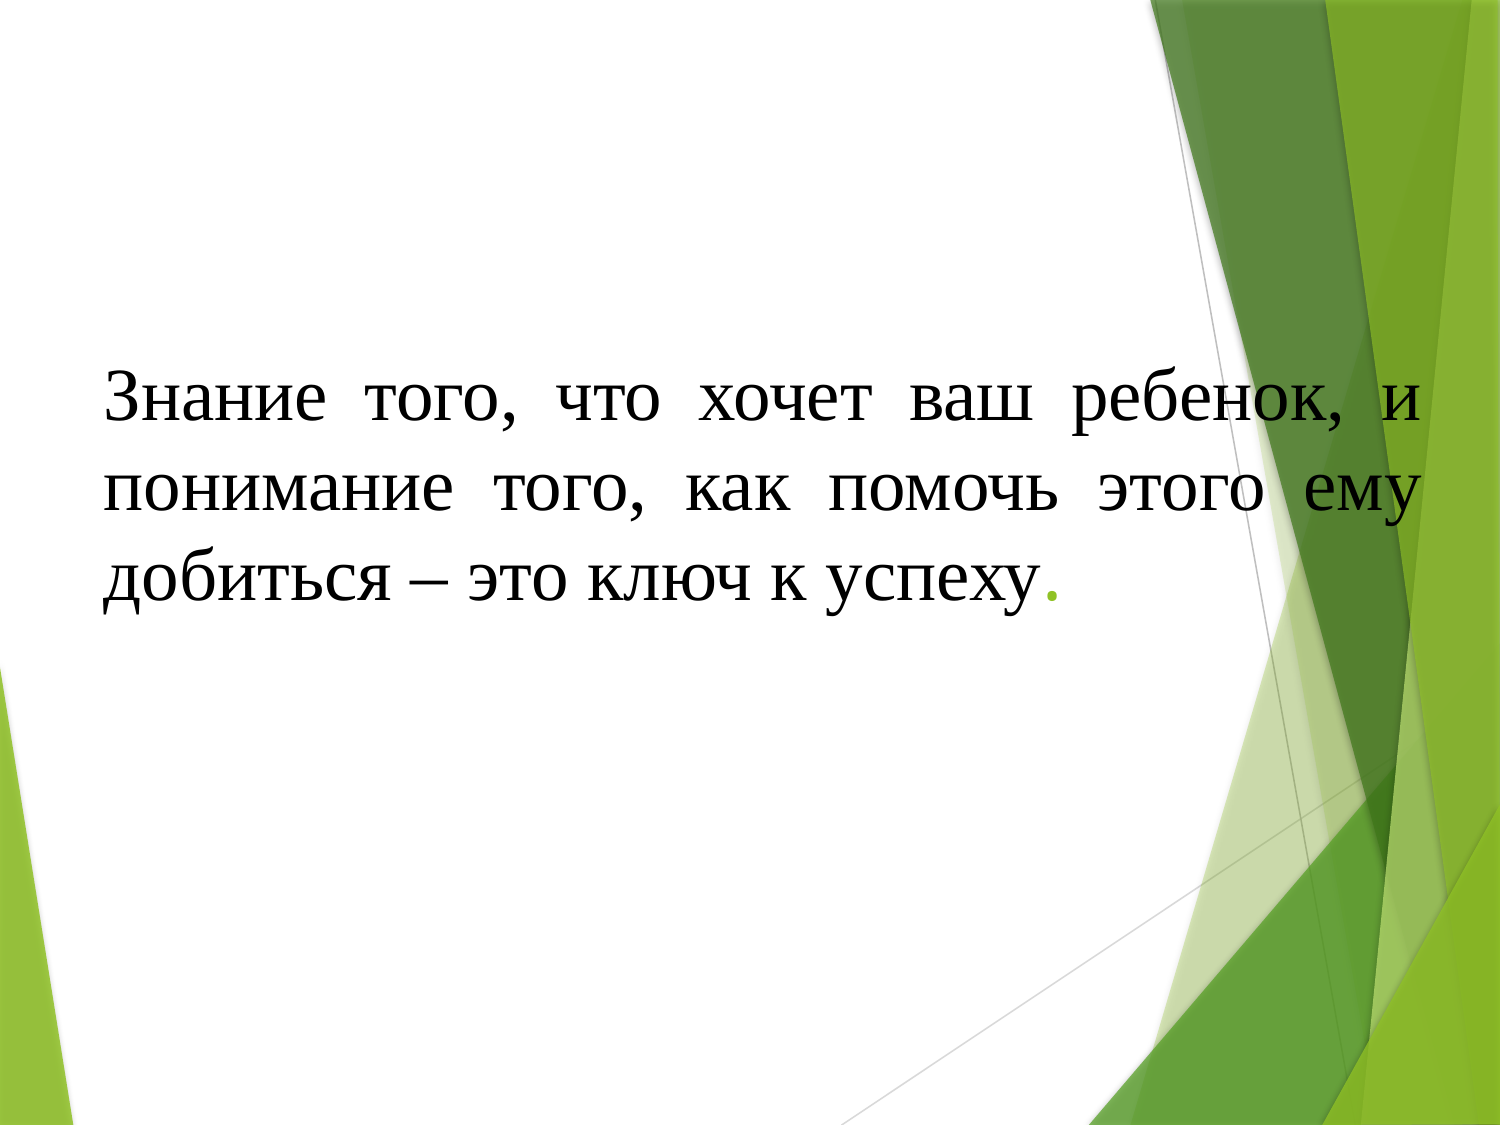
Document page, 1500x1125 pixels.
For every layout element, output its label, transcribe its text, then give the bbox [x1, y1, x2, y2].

title Знание того, что хочет ваш ребенок, и понимание того, как помочь этого ему добиться – это ключ к успеху. [88, 338, 1439, 936]
